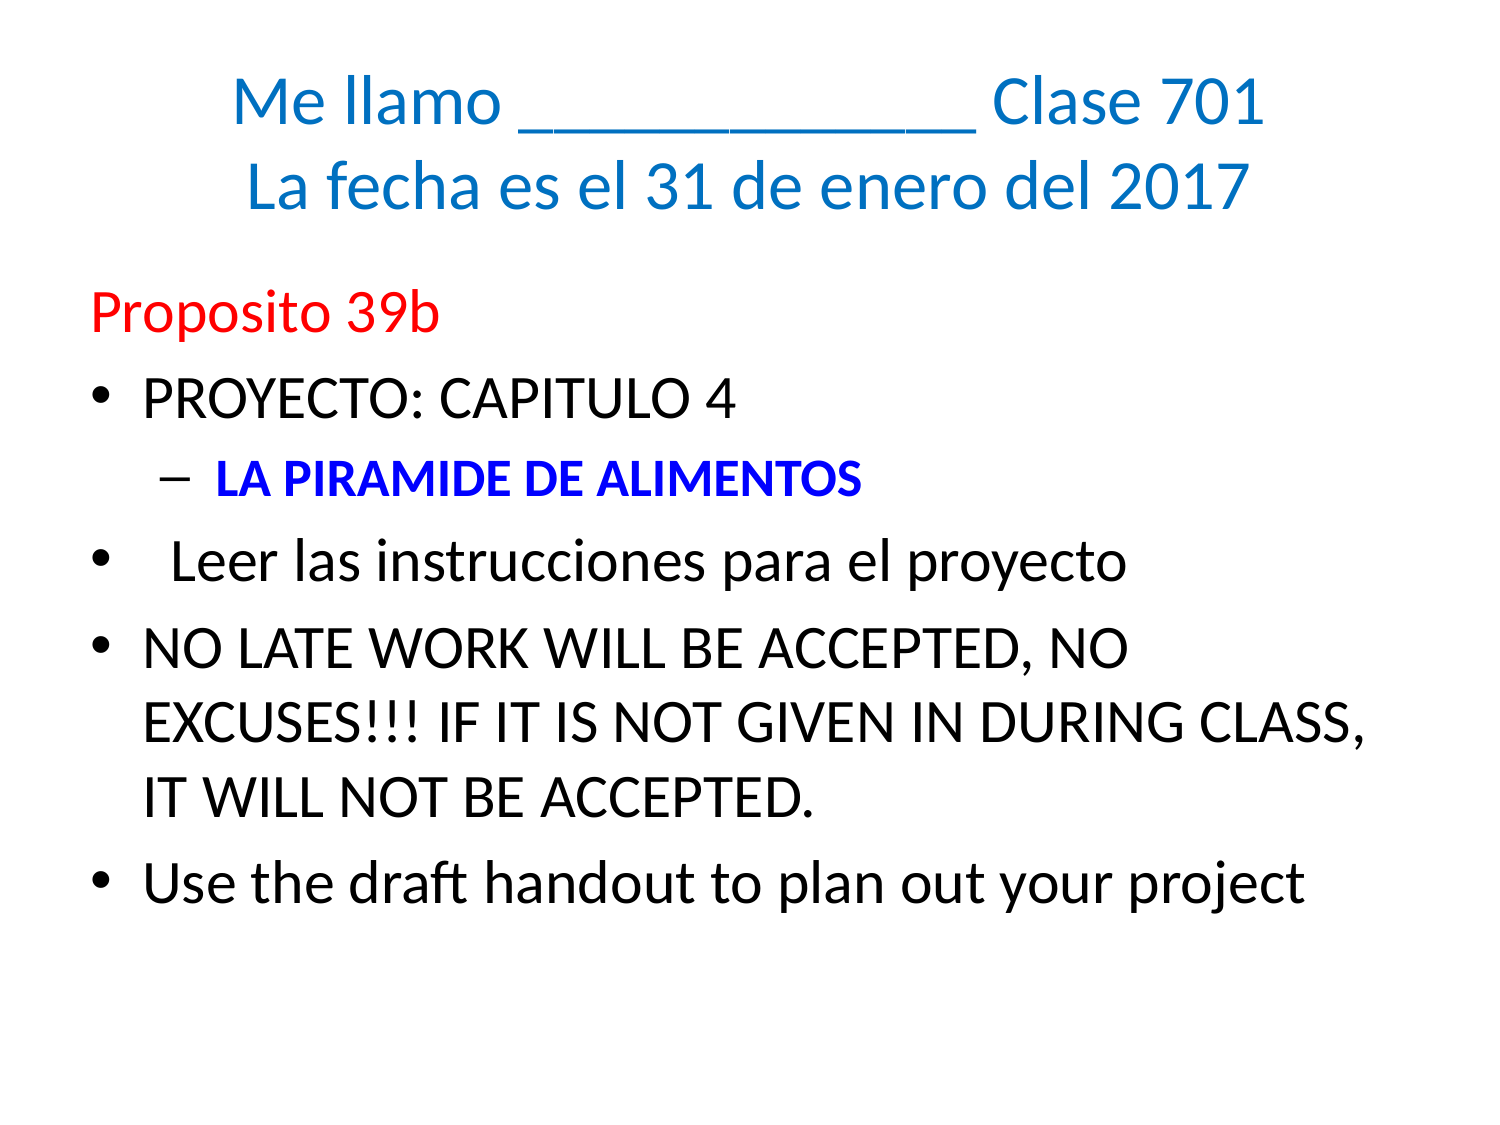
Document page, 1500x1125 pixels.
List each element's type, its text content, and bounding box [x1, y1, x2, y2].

title Me llamo _____________ Clase 701 La fecha es el 31 de enero del 2017 [75, 45, 1425, 233]
list Proposito 39b PROYECTO: CAPITULO 4 LA PIRAMIDE DE ALIMENTOS Leer las instrucciones para el proyecto NO LATE WORK WILL BE ACCEPTED, NO EXCUSES!!! IF IT IS NOT GIVEN IN DURING CLASS, IT WILL NOT BE ACCEPTED. Use the draft handout to plan out your project [75, 262, 1425, 1005]
